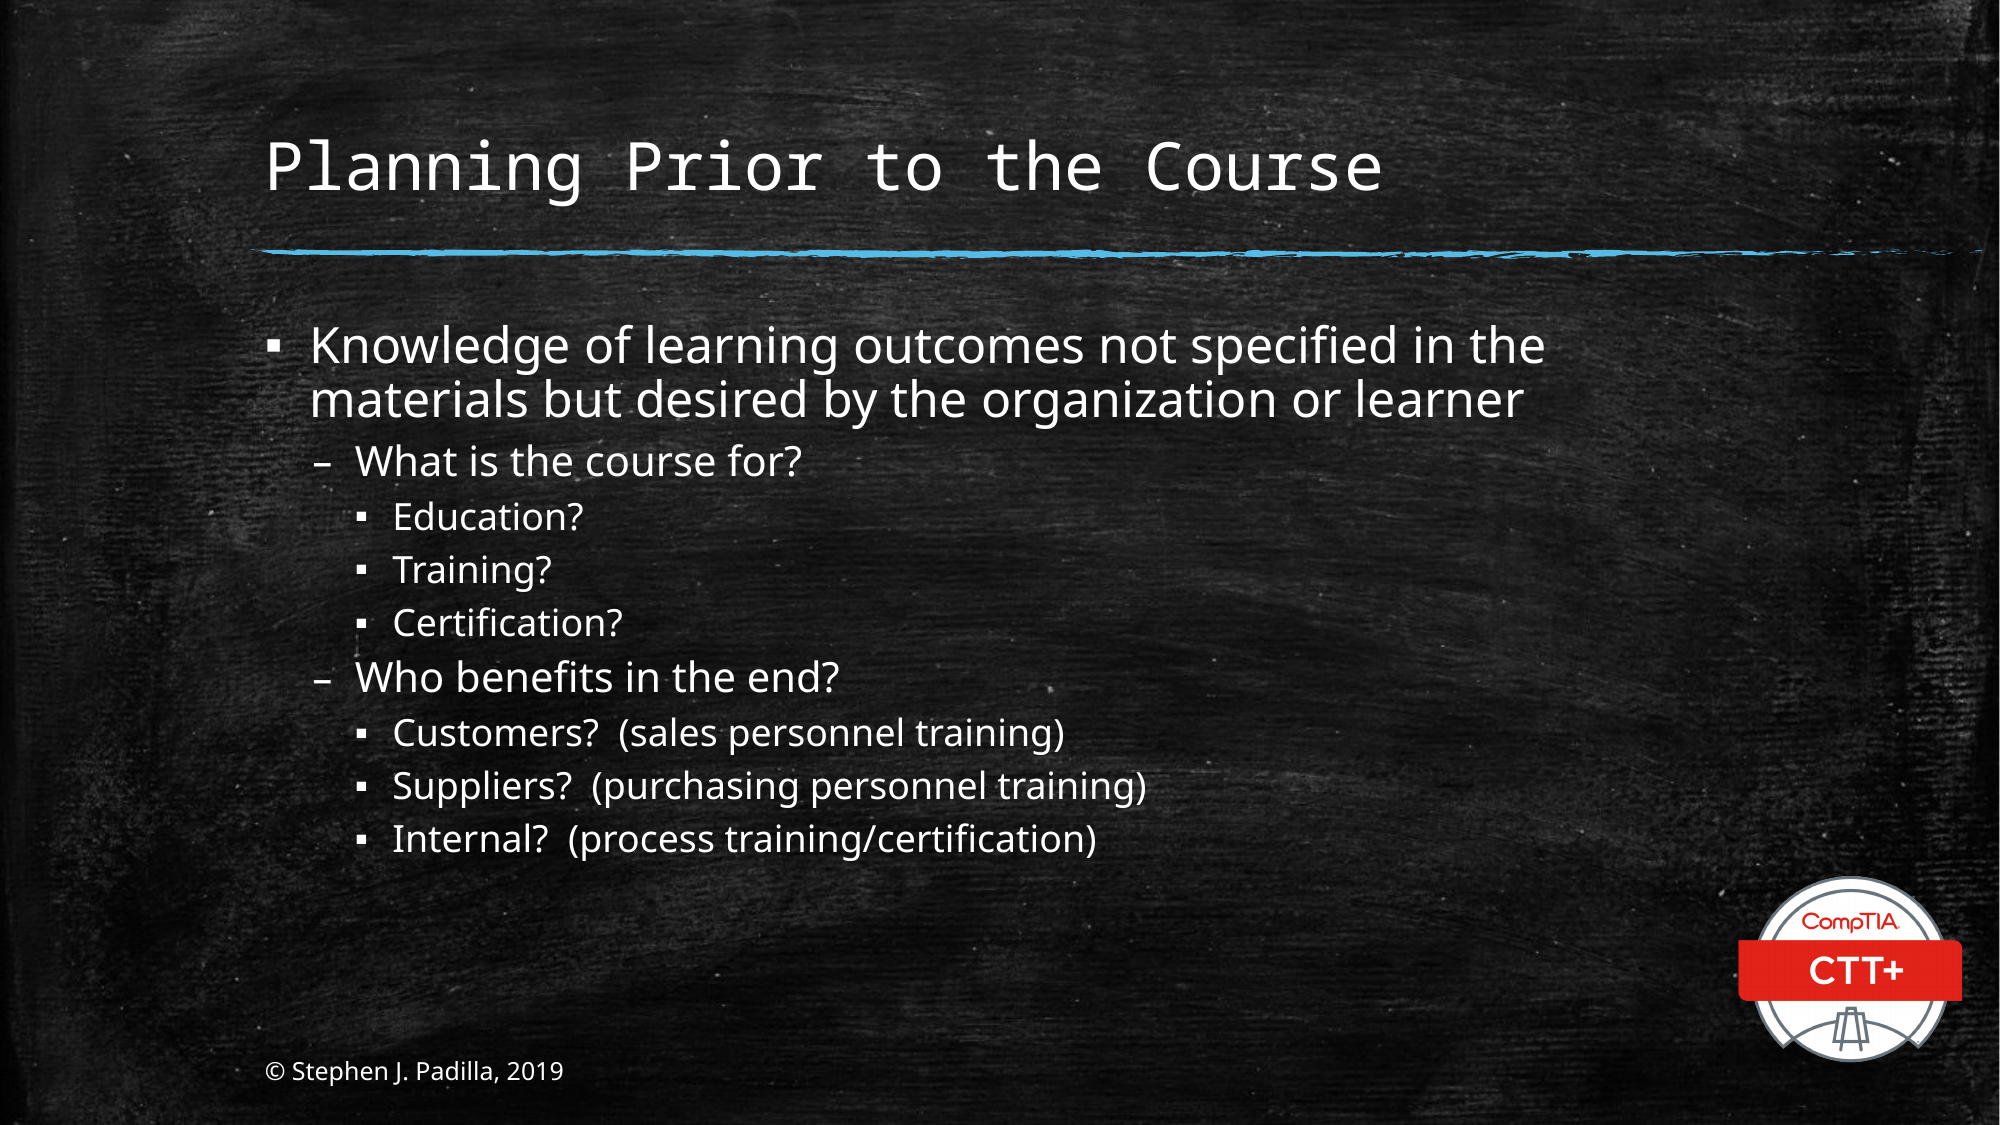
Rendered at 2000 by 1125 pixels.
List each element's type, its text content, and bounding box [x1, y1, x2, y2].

footer © Stephen J. Padilla, 2019 [249, 1050, 1288, 1096]
picture [1699, 824, 2000, 1125]
list Knowledge of learning outcomes not specified in the materials but desired by the organization or learner What is the course for? Education? Training? Certification? Who benefits in the end? Customers? (sales personnel training) Suppliers? (purchasing personnel training) Internal? (process training/certification) [249, 312, 1750, 1013]
title Planning Prior to the Course [249, 45, 1750, 213]
